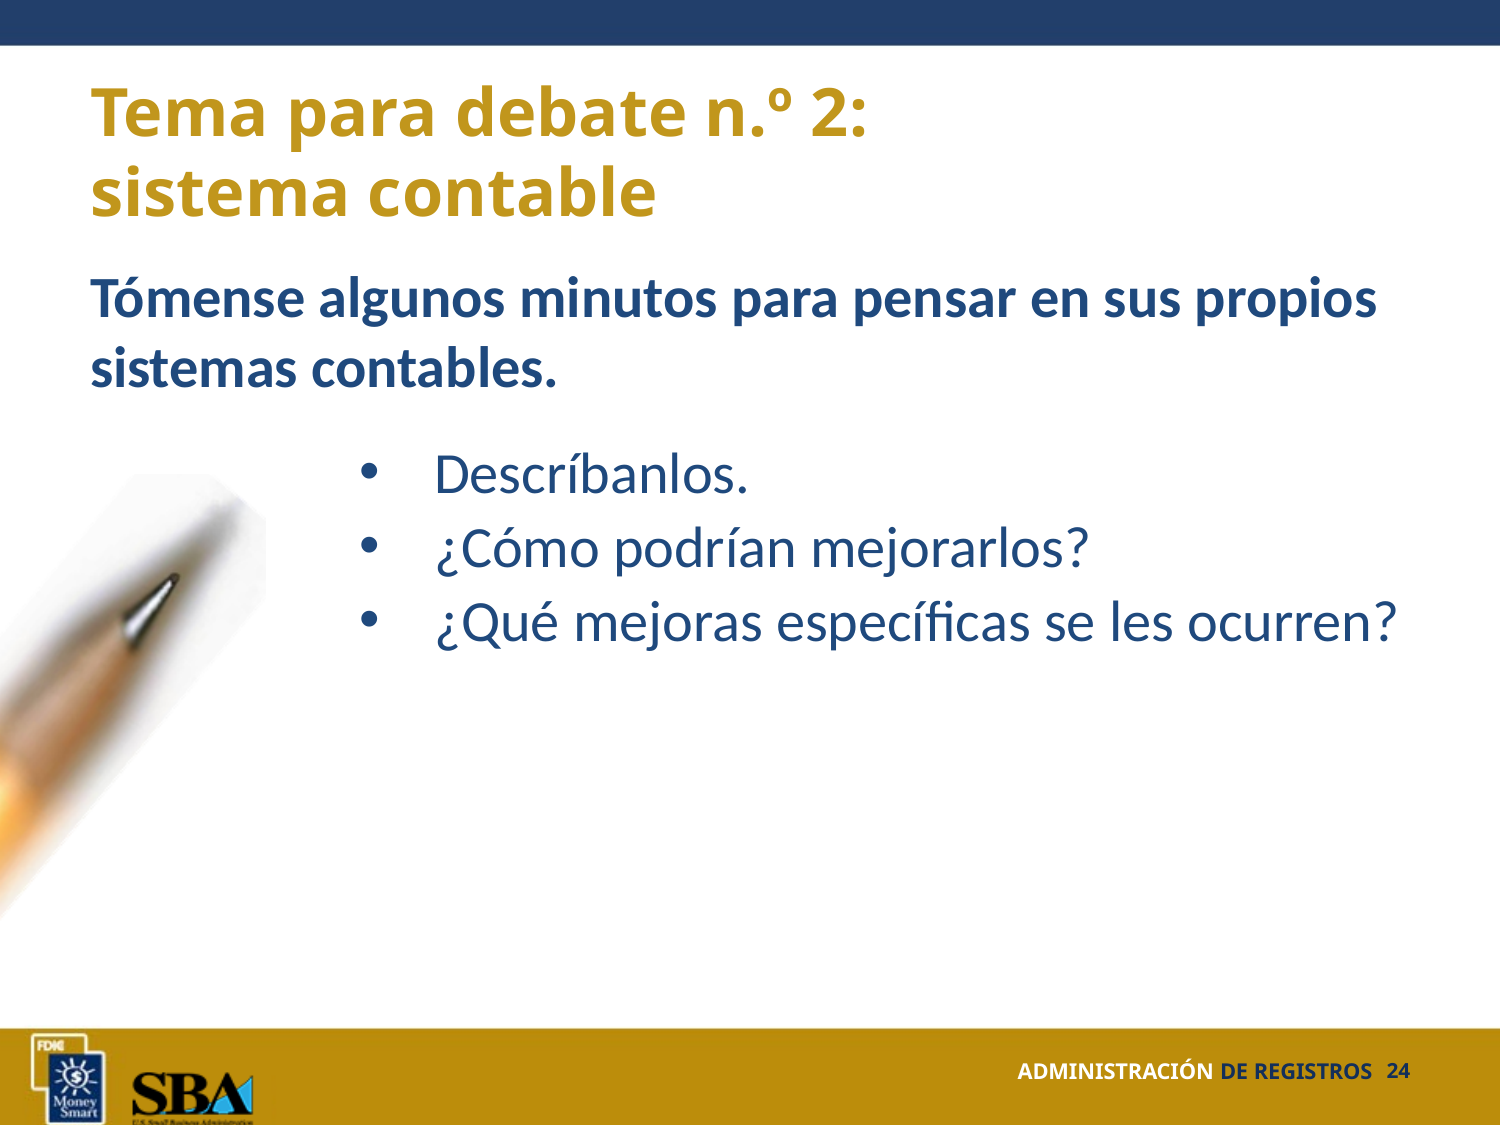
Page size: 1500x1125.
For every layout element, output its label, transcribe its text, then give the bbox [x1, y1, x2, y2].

text_box Descríbanlos. ¿Cómo podrían mejorarlos? ¿Qué mejoras específicas se les ocurren? [344, 435, 1500, 661]
title Tema para debate n.º 2: sistema contable [74, 62, 1426, 163]
picture [0, 0, 1500, 1125]
list Tómense algunos minutos para pensar en sus propios sistemas contables. [74, 250, 1500, 952]
